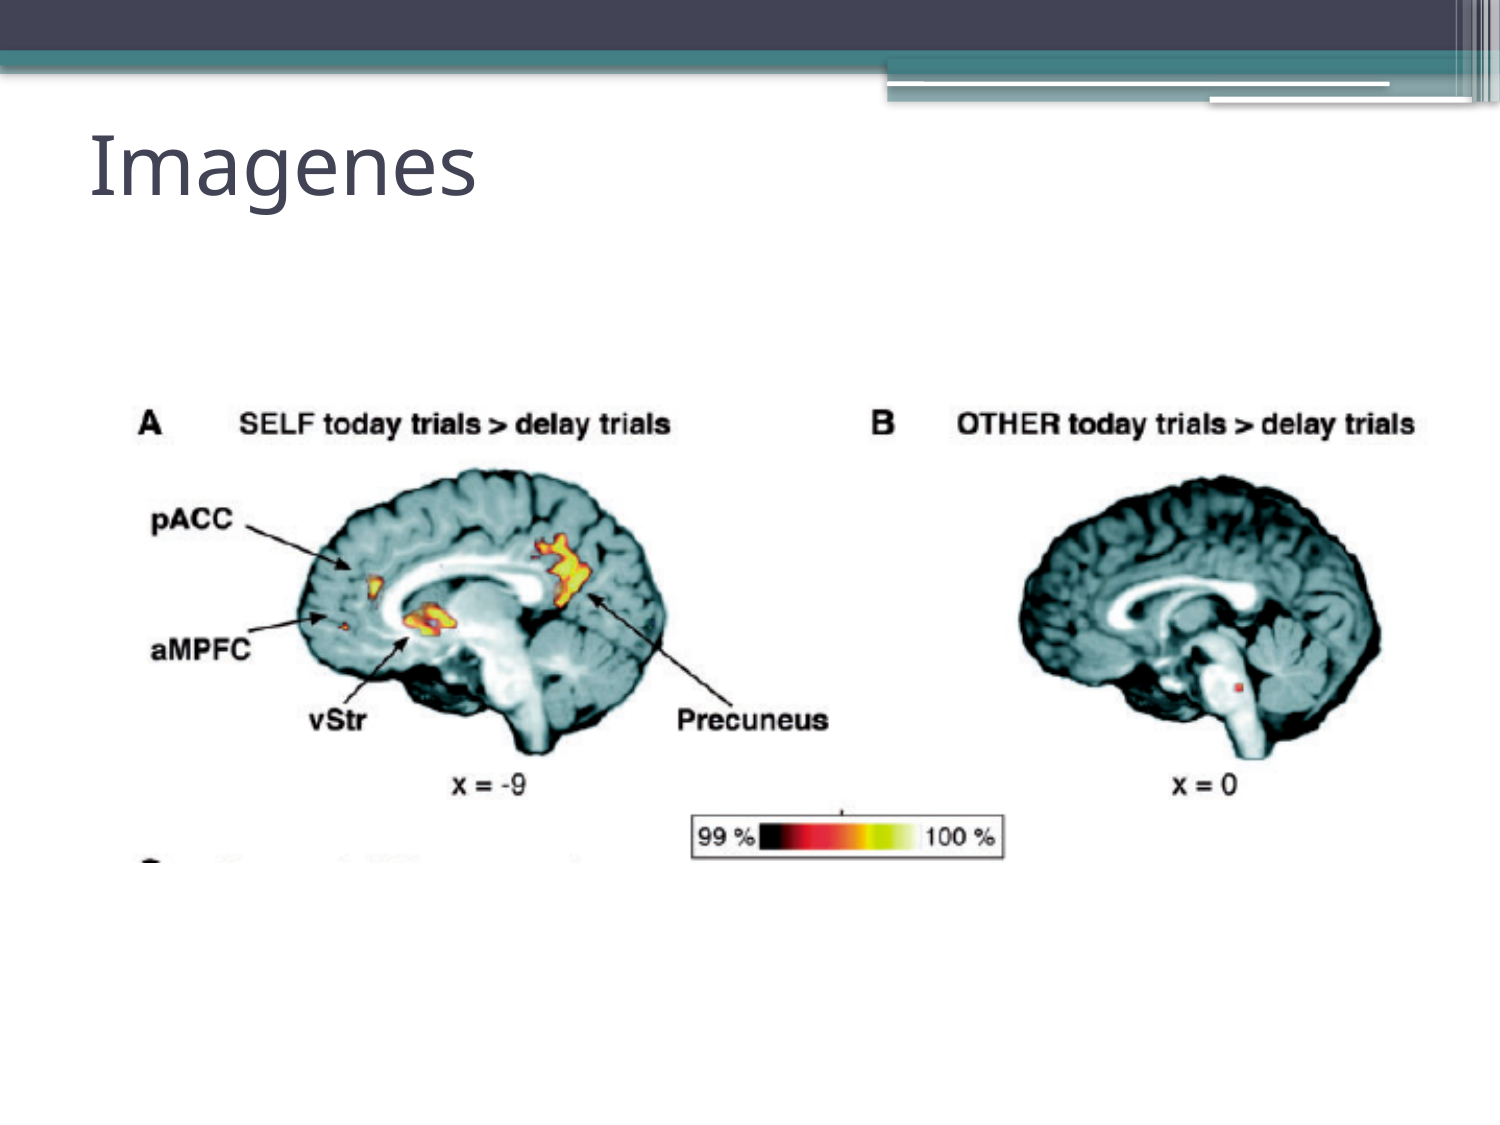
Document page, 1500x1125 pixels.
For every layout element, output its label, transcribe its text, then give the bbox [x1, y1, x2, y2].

title Imagenes [75, 75, 1425, 250]
picture [72, 389, 1463, 863]
